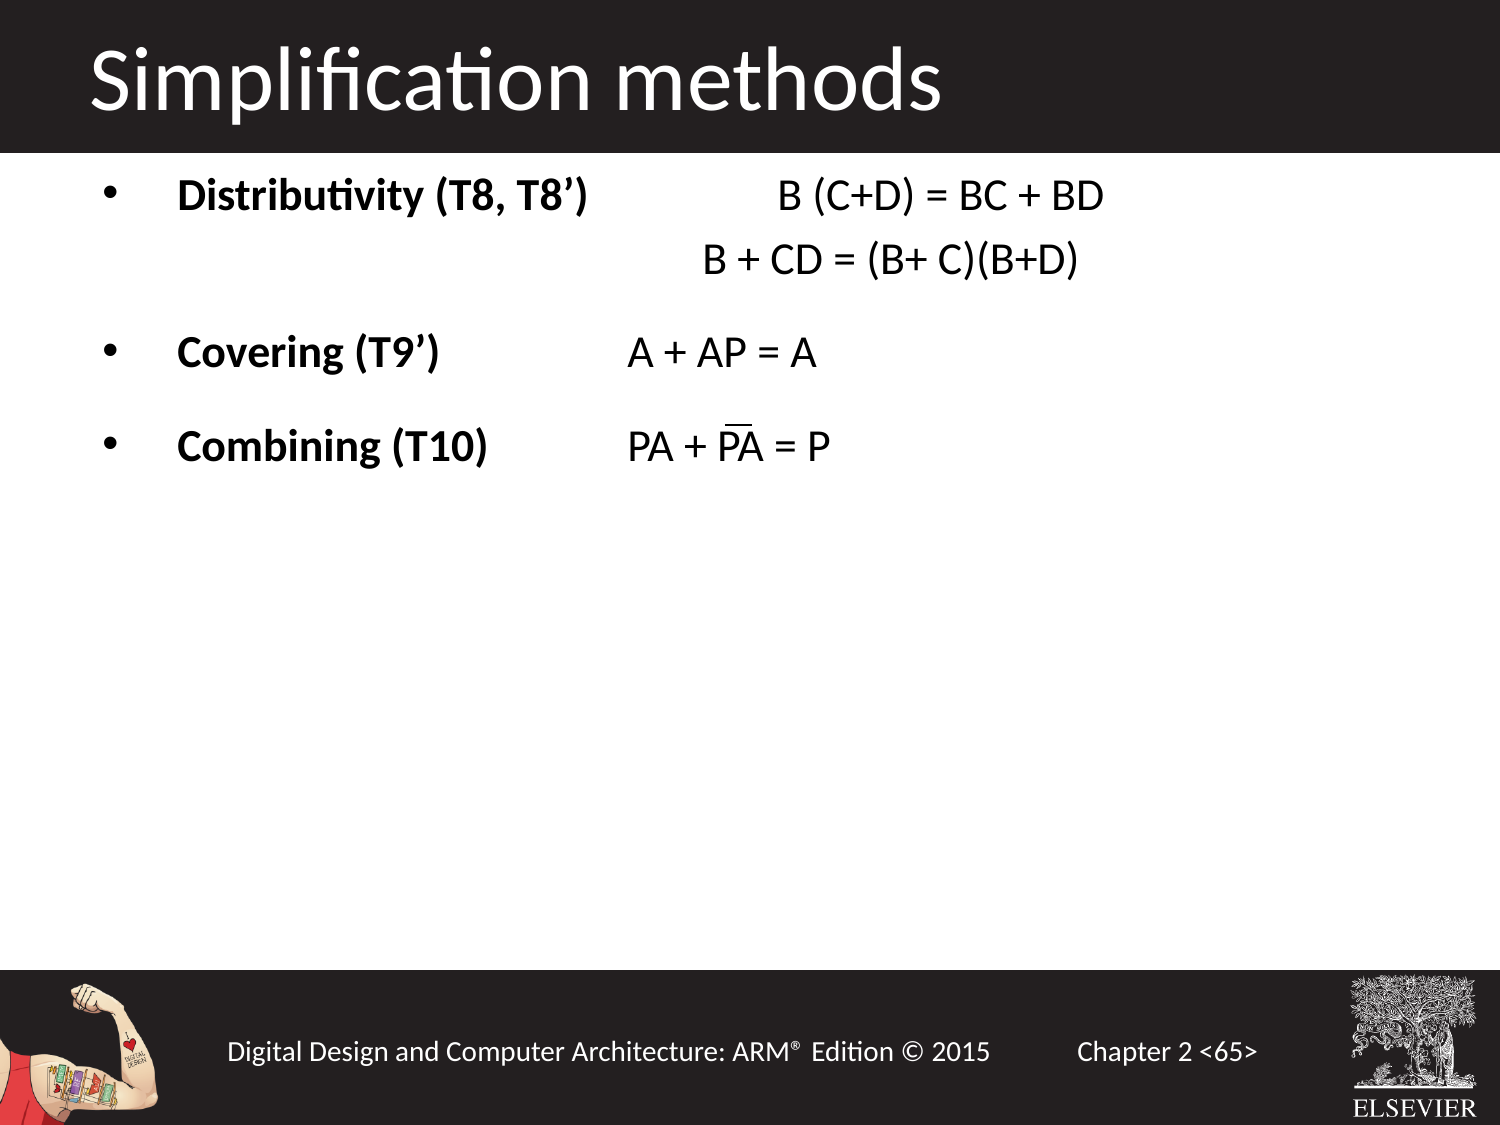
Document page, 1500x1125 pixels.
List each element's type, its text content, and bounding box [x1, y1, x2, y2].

text_box Distributivity (T8, T8’) B (C+D) = BC + BD B + CD = (B+ C)(B+D) Covering (T9’) A + AP = A Combining (T10) PA + PA = P [87, 157, 1417, 970]
text_box Simplification methods [75, 11, 1375, 136]
picture [1350, 974, 1477, 1117]
picture [0, 979, 163, 1125]
